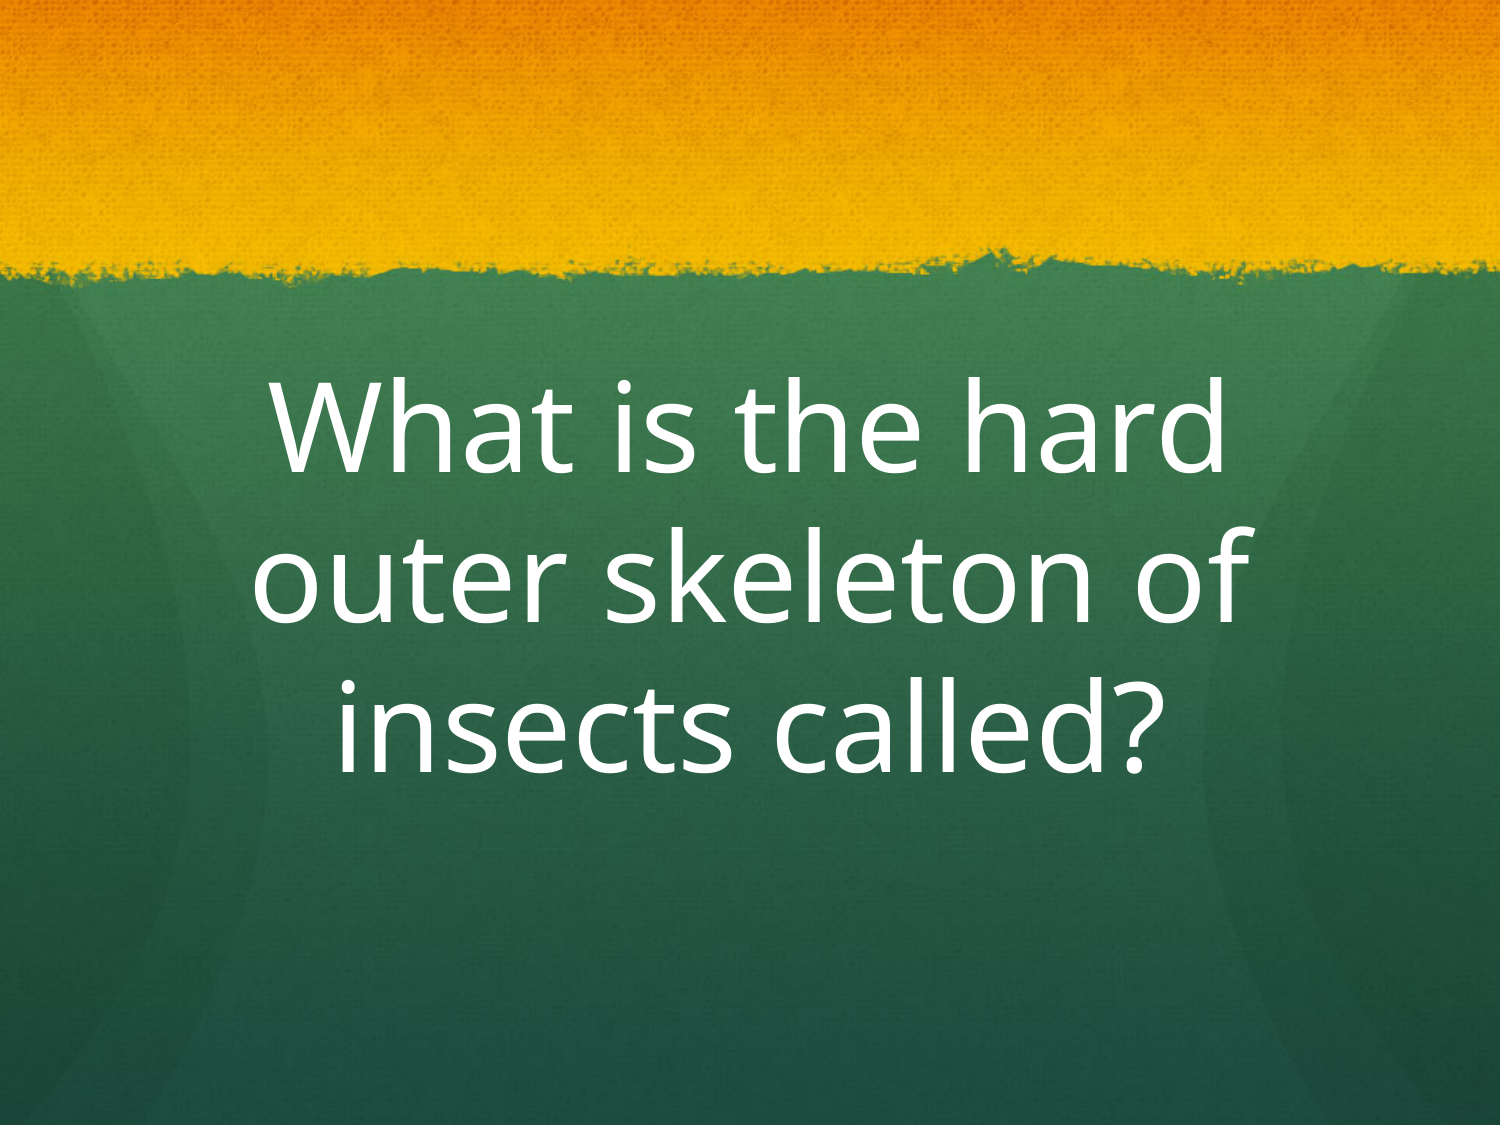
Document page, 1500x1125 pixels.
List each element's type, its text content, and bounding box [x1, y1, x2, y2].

list What is the hard outer skeleton of insects called? [125, 339, 1375, 1026]
picture [0, 0, 1500, 1125]
